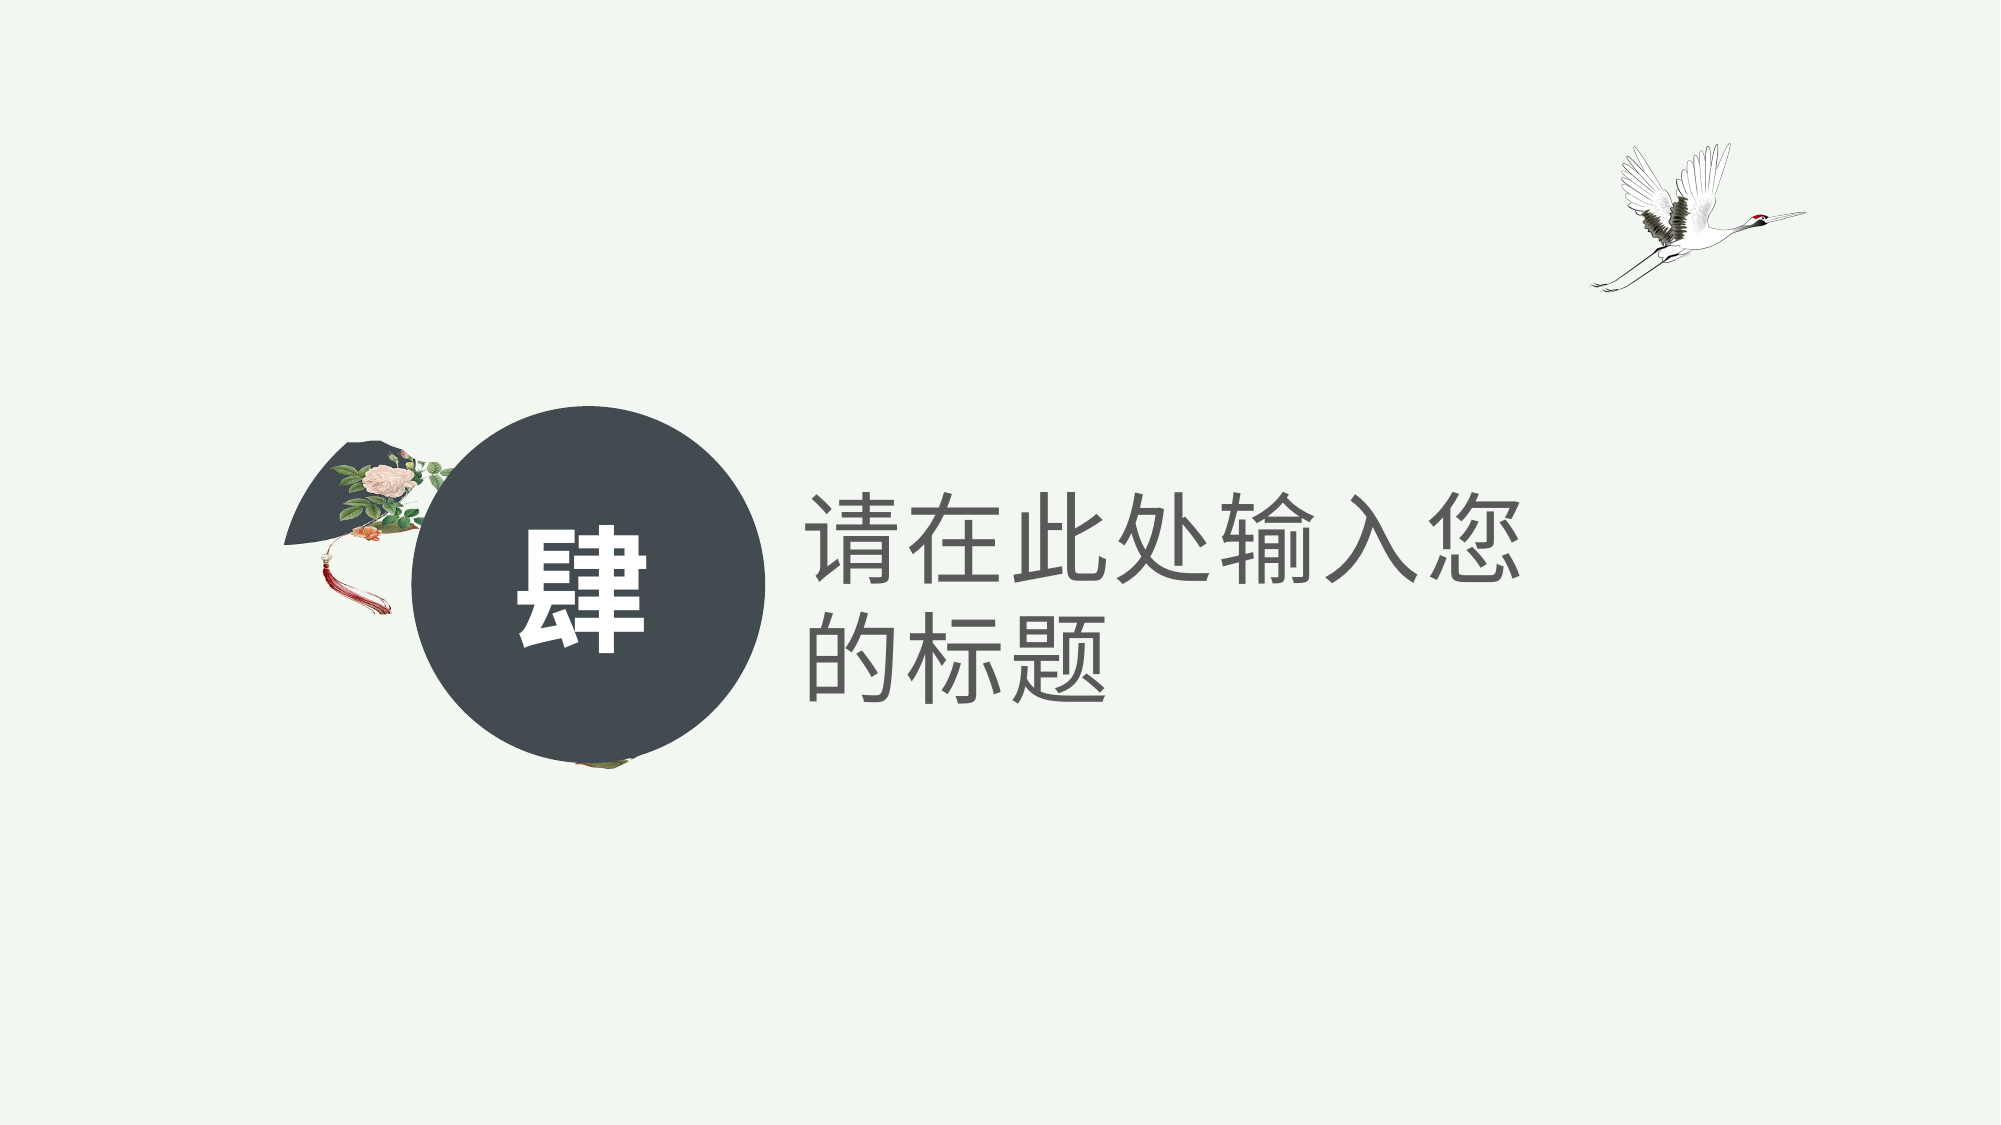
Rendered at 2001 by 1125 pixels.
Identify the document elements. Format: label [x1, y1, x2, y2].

text_box [278, 334, 1593, 791]
picture [1541, 143, 1842, 294]
